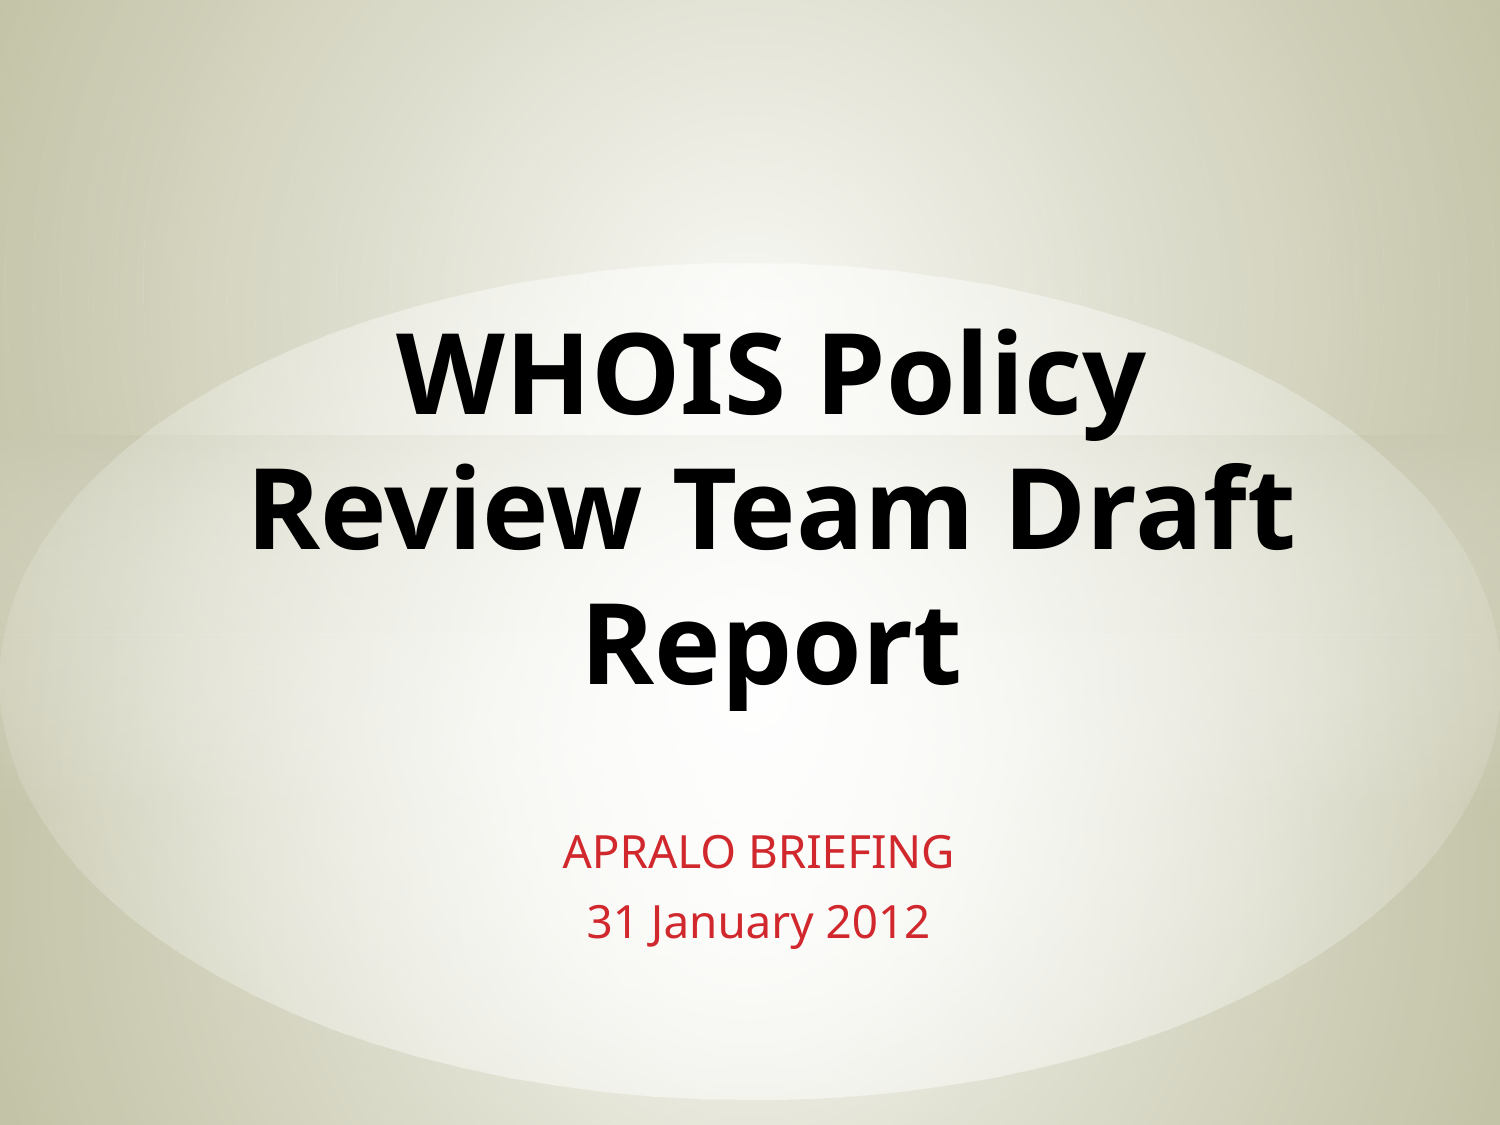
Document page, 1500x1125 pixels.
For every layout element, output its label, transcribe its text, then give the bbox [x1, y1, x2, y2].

title WHOIS Policy Review Team Draft Report [167, 294, 1345, 589]
subtitle APRALO BRIEFING 31 January 2012 [296, 815, 1222, 960]
